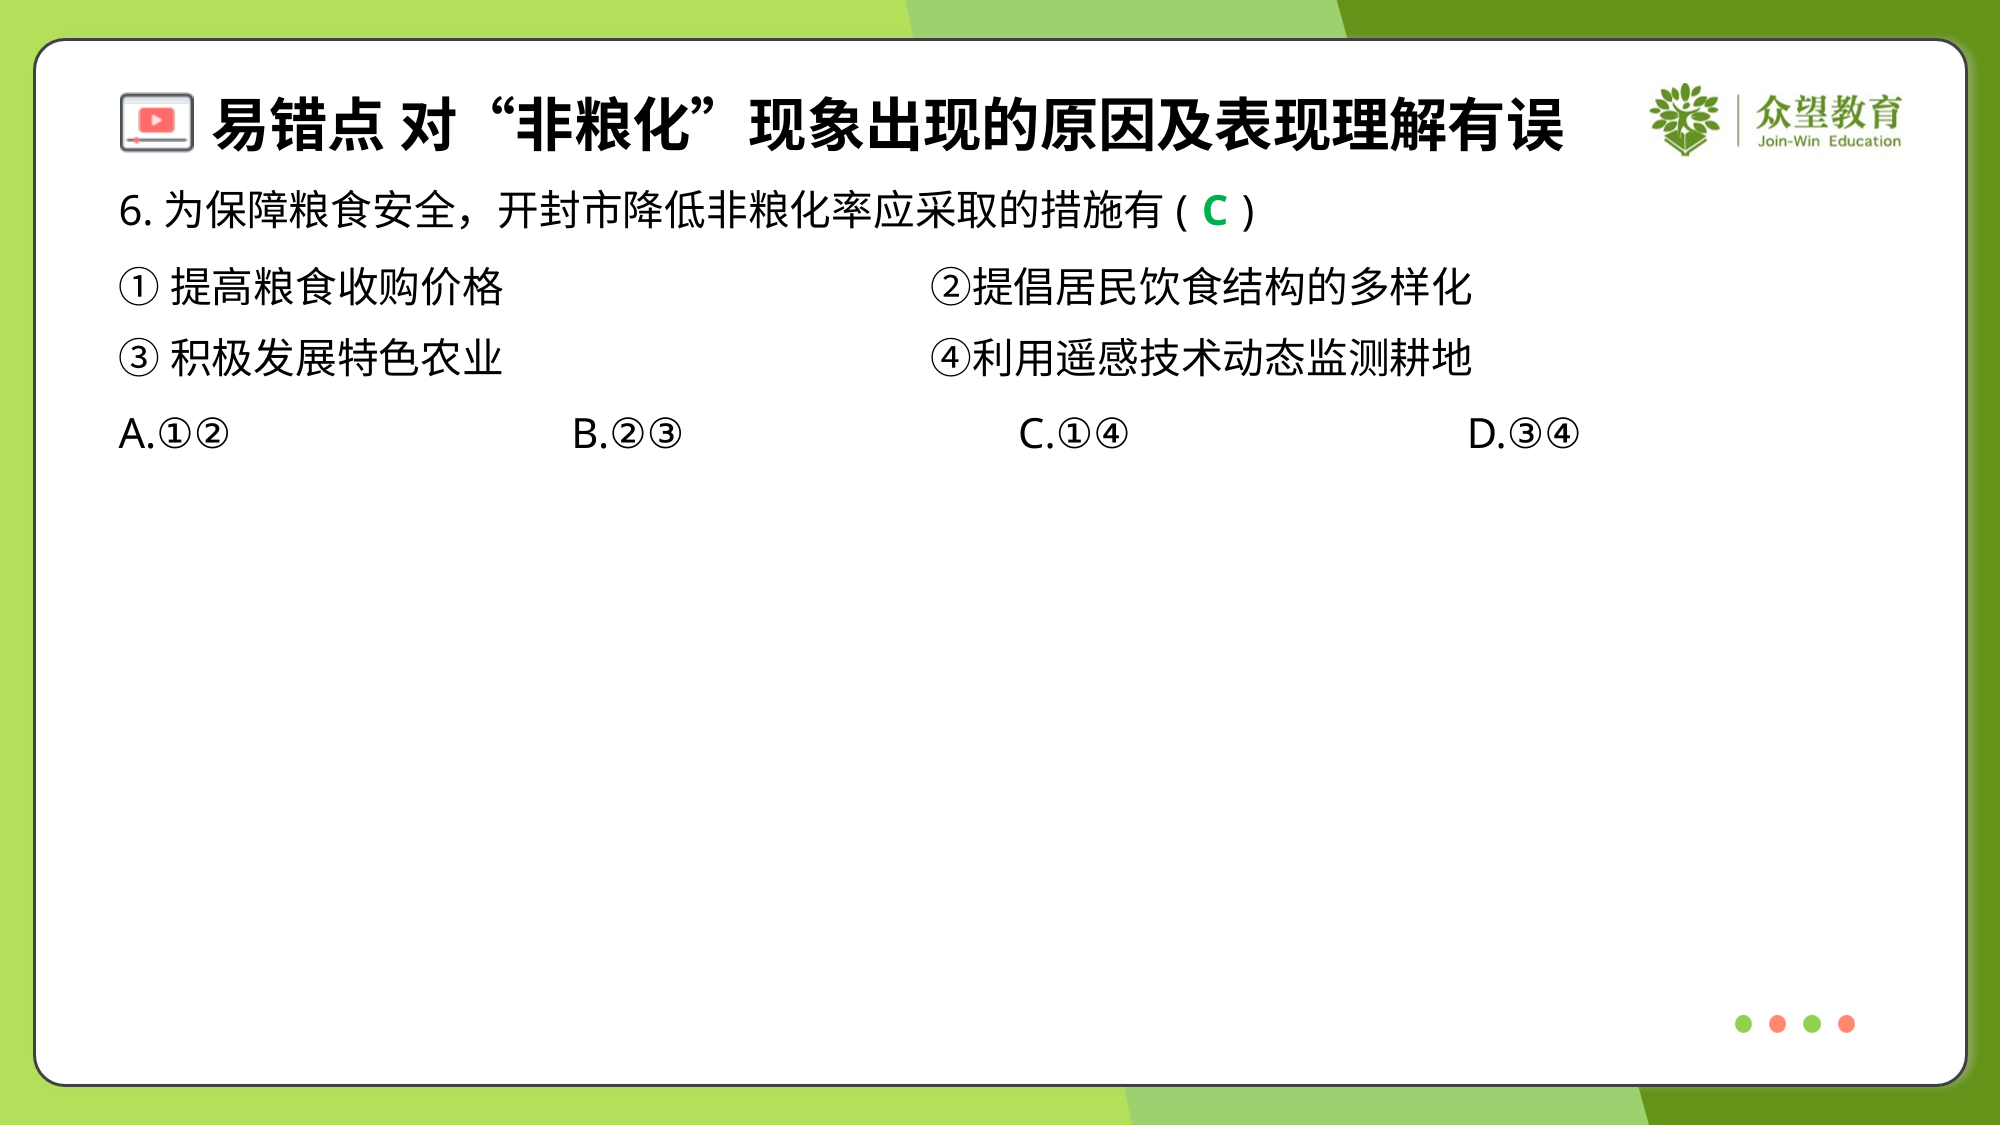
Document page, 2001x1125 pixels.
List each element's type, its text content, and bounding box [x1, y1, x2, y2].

picture [0, 0, 2000, 1125]
text_box A.①② B.②③ C.①④ D.③④ [118, 381, 1883, 448]
text_box C [1185, 158, 1245, 226]
text_box 6.为保障粮食安全，开封市降低非粮化率应采取的措施有( ) [118, 158, 1185, 226]
text_box 6.为保障粮食安全，开封市降低非粮化率应采取的措施有( ) [1245, 158, 1883, 226]
text_box ①提高粮食收购价格 ②提倡居民饮食结构的多样化 ③积极发展特色农业 ④利用遥感技术动态监测耕地 [118, 235, 1883, 374]
